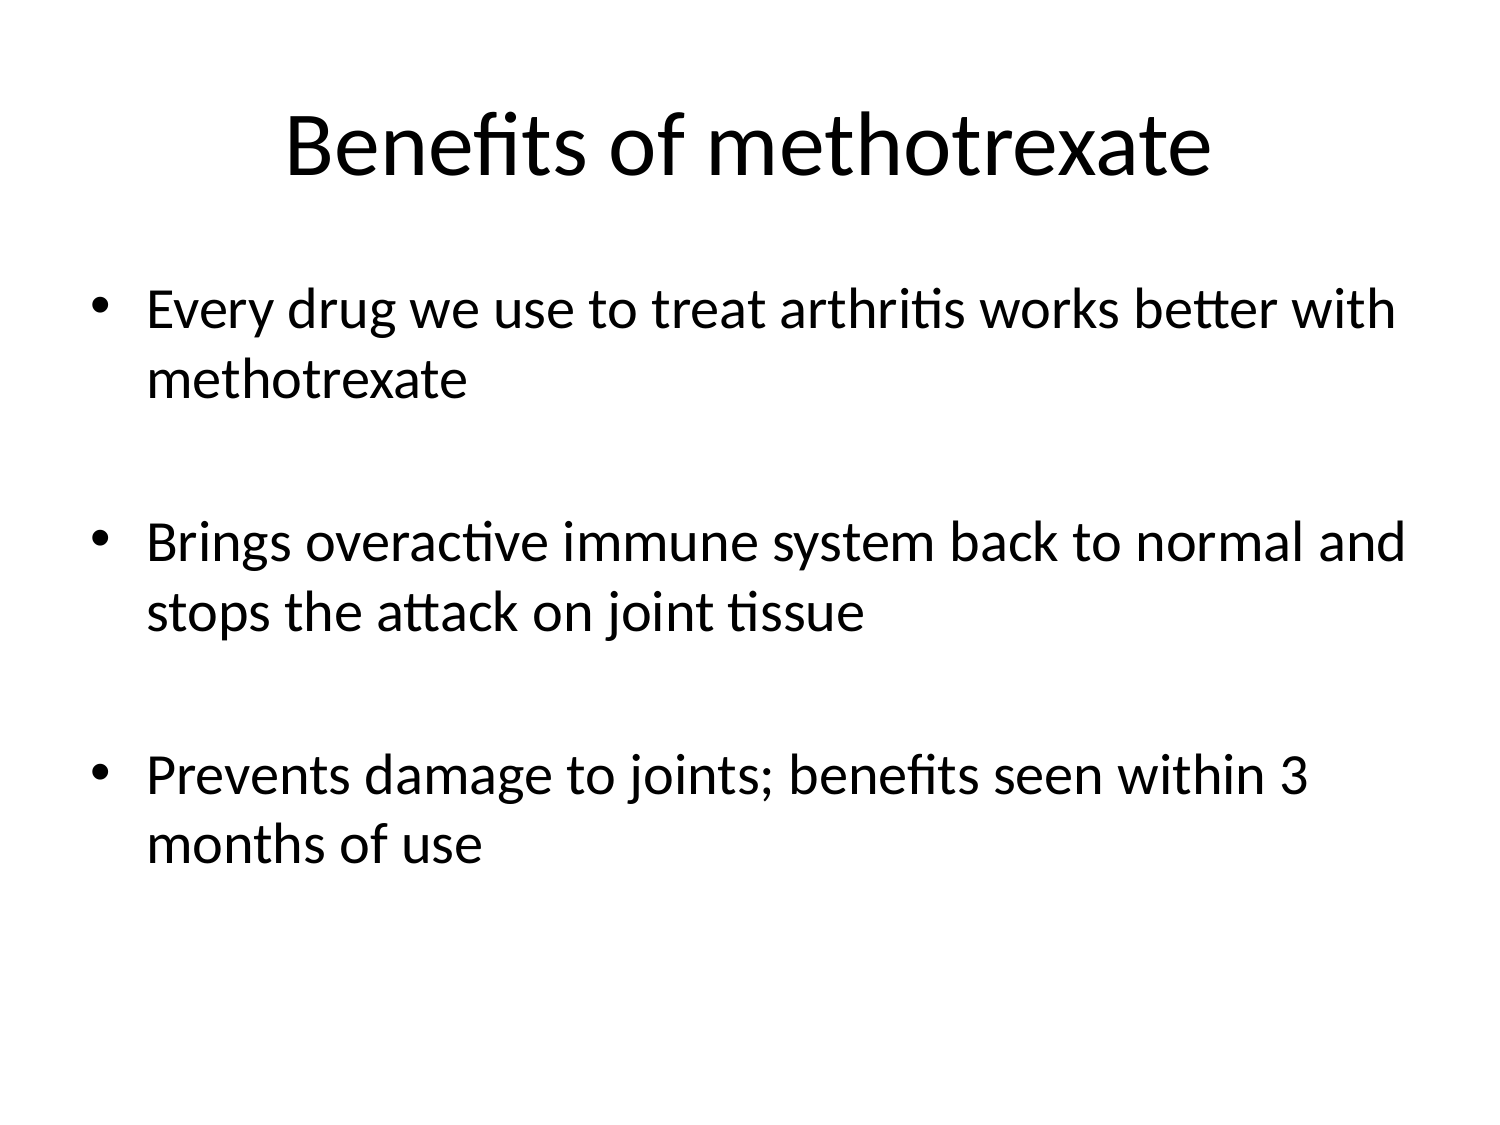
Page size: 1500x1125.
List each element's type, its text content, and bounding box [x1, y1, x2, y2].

title Benefits of methotrexate [75, 45, 1425, 233]
list Every drug we use to treat arthritis works better with methotrexate Brings overactive immune system back to normal and stops the attack on joint tissue Prevents damage to joints; benefits seen within 3 months of use [75, 262, 1425, 1005]
